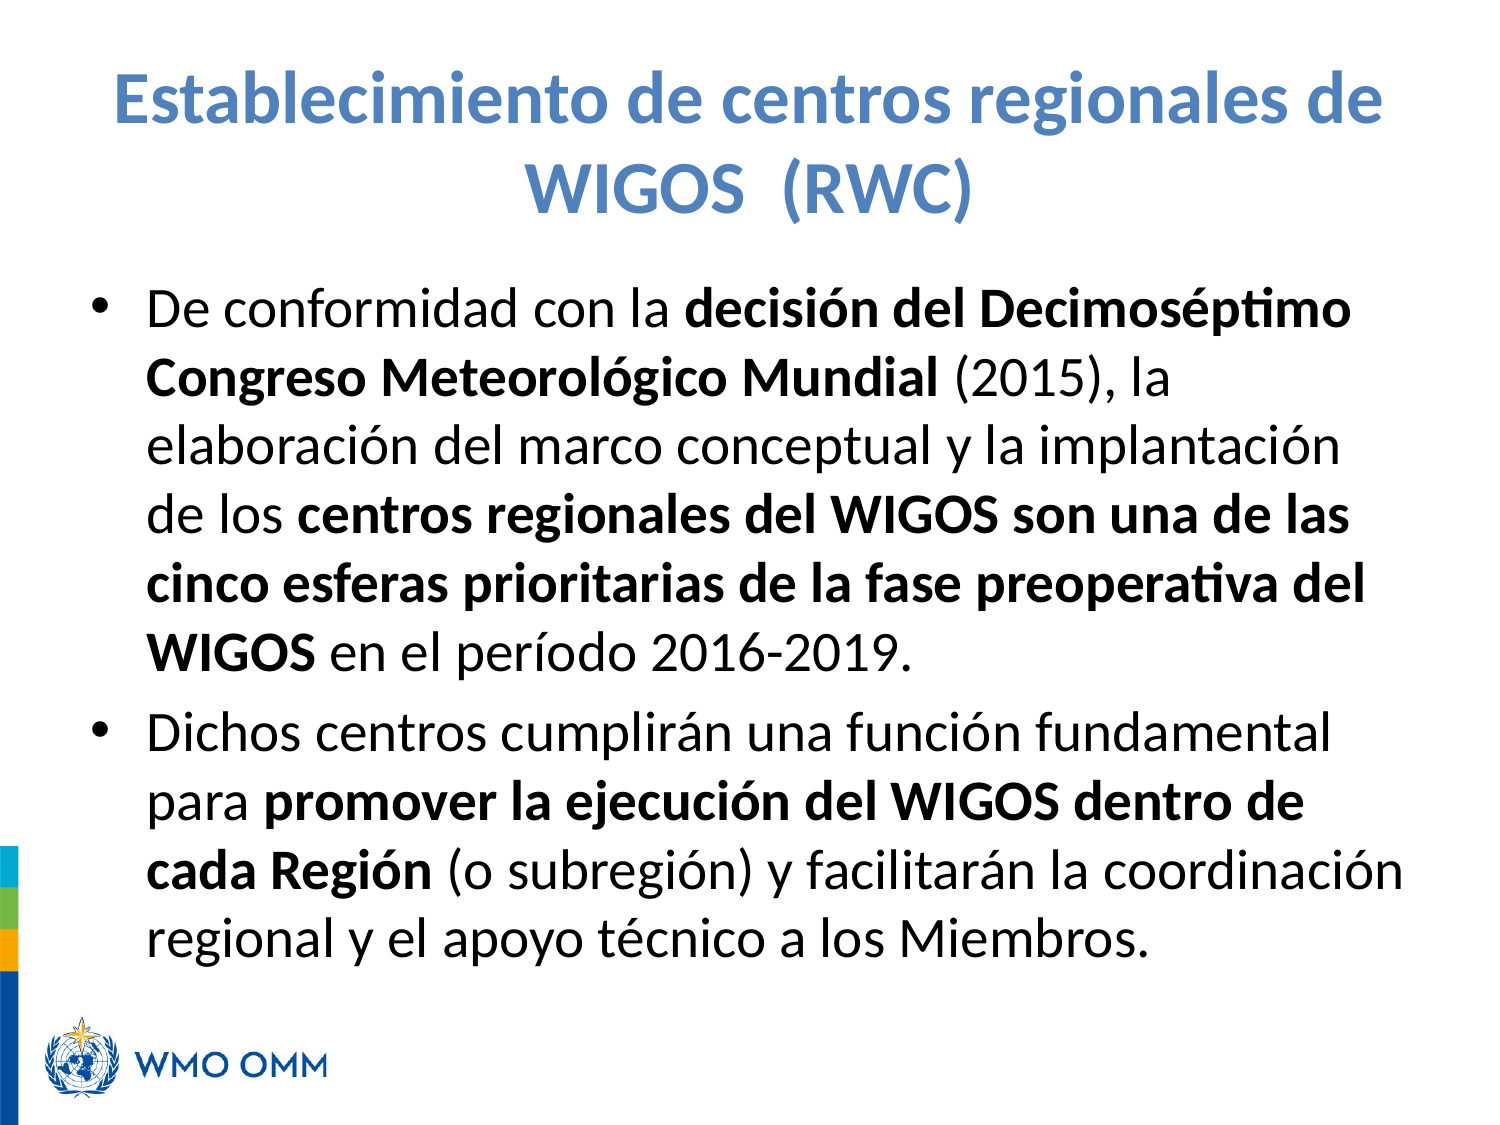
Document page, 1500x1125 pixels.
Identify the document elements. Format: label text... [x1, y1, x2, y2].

title Establecimiento de centros regionales de WIGOS (RWC) [75, 45, 1425, 233]
list De conformidad con la decisión del Decimoséptimo Congreso Meteorológico Mundial (2015), la elaboración del marco conceptual y la implantación de los centros regionales del WIGOS son una de las cinco esferas prioritarias de la fase preoperativa del WIGOS en el período 2016-2019. Dichos centros cumplirán una función fundamental para promover la ejecución del WIGOS dentro de cada Región (o subregión) y facilitarán la coordinación regional y el apoyo técnico a los Miembros. [75, 262, 1425, 1005]
picture [0, 845, 327, 1125]
